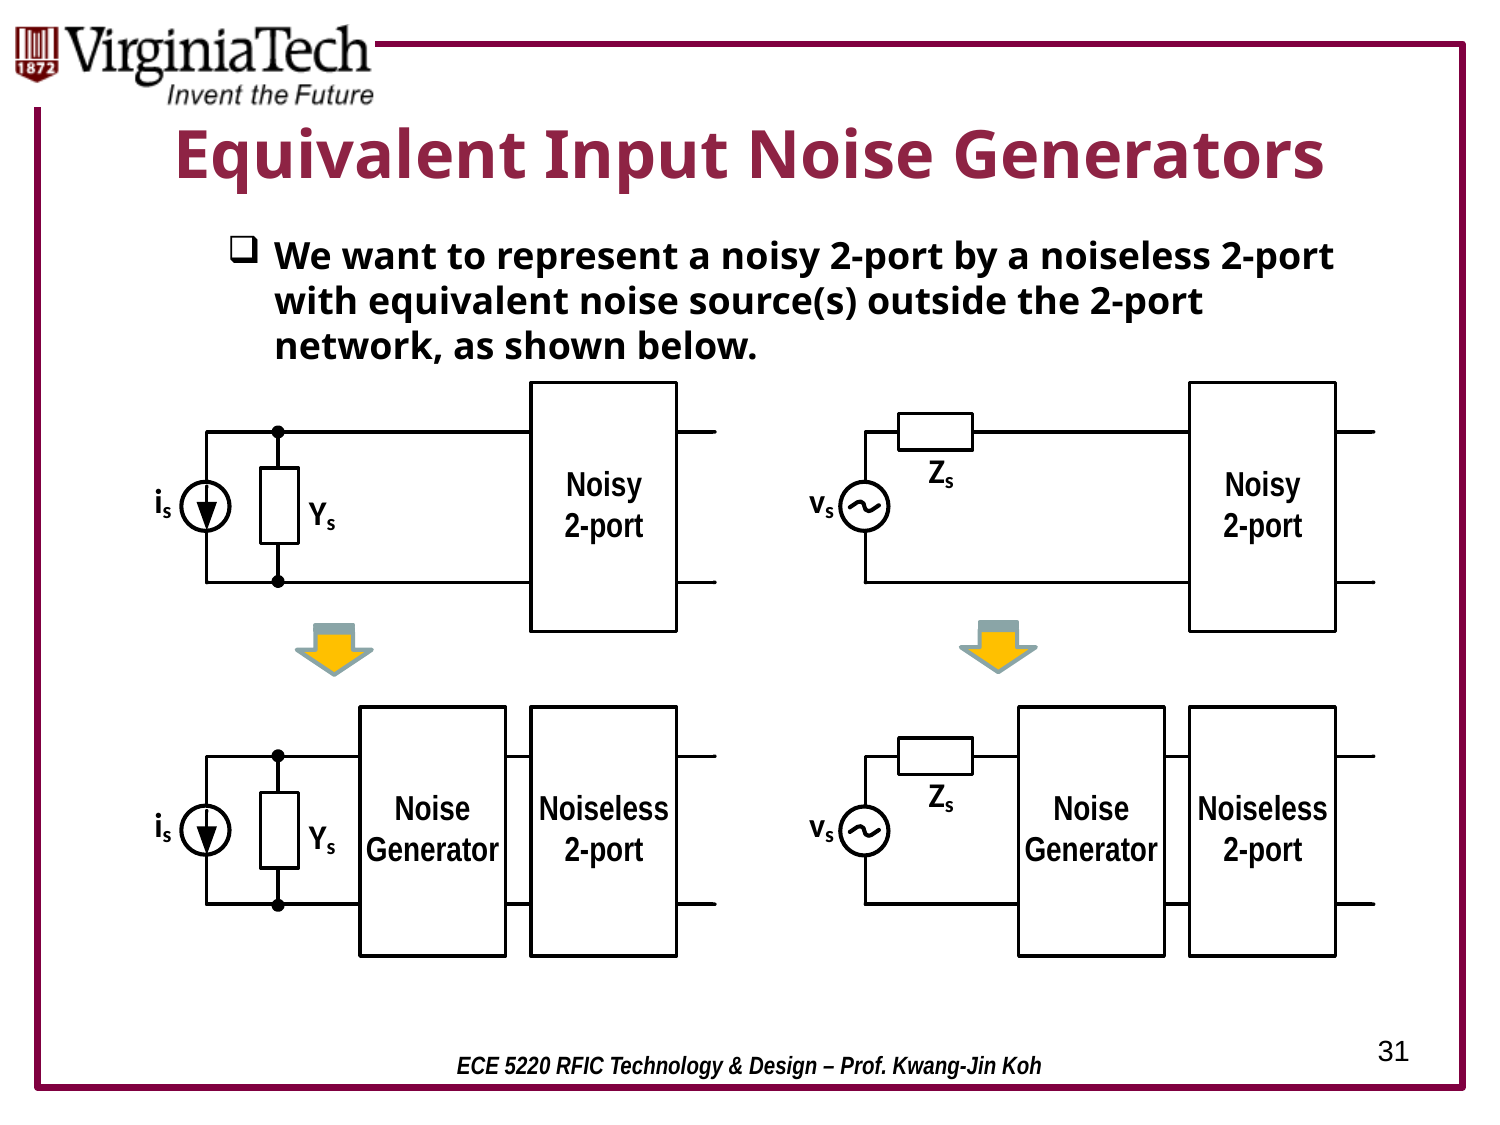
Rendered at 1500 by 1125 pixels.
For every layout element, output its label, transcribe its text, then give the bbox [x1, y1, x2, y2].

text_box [124, 374, 1381, 963]
text_box We want to represent a noisy 2-port by a noiseless 2-port with equivalent noise source(s) outside the 2-port network, as shown below. [212, 224, 1363, 373]
slide_number 31 [1074, 1024, 1425, 1103]
title Equivalent Input Noise Generators [75, 104, 1425, 213]
picture [15, 24, 375, 107]
